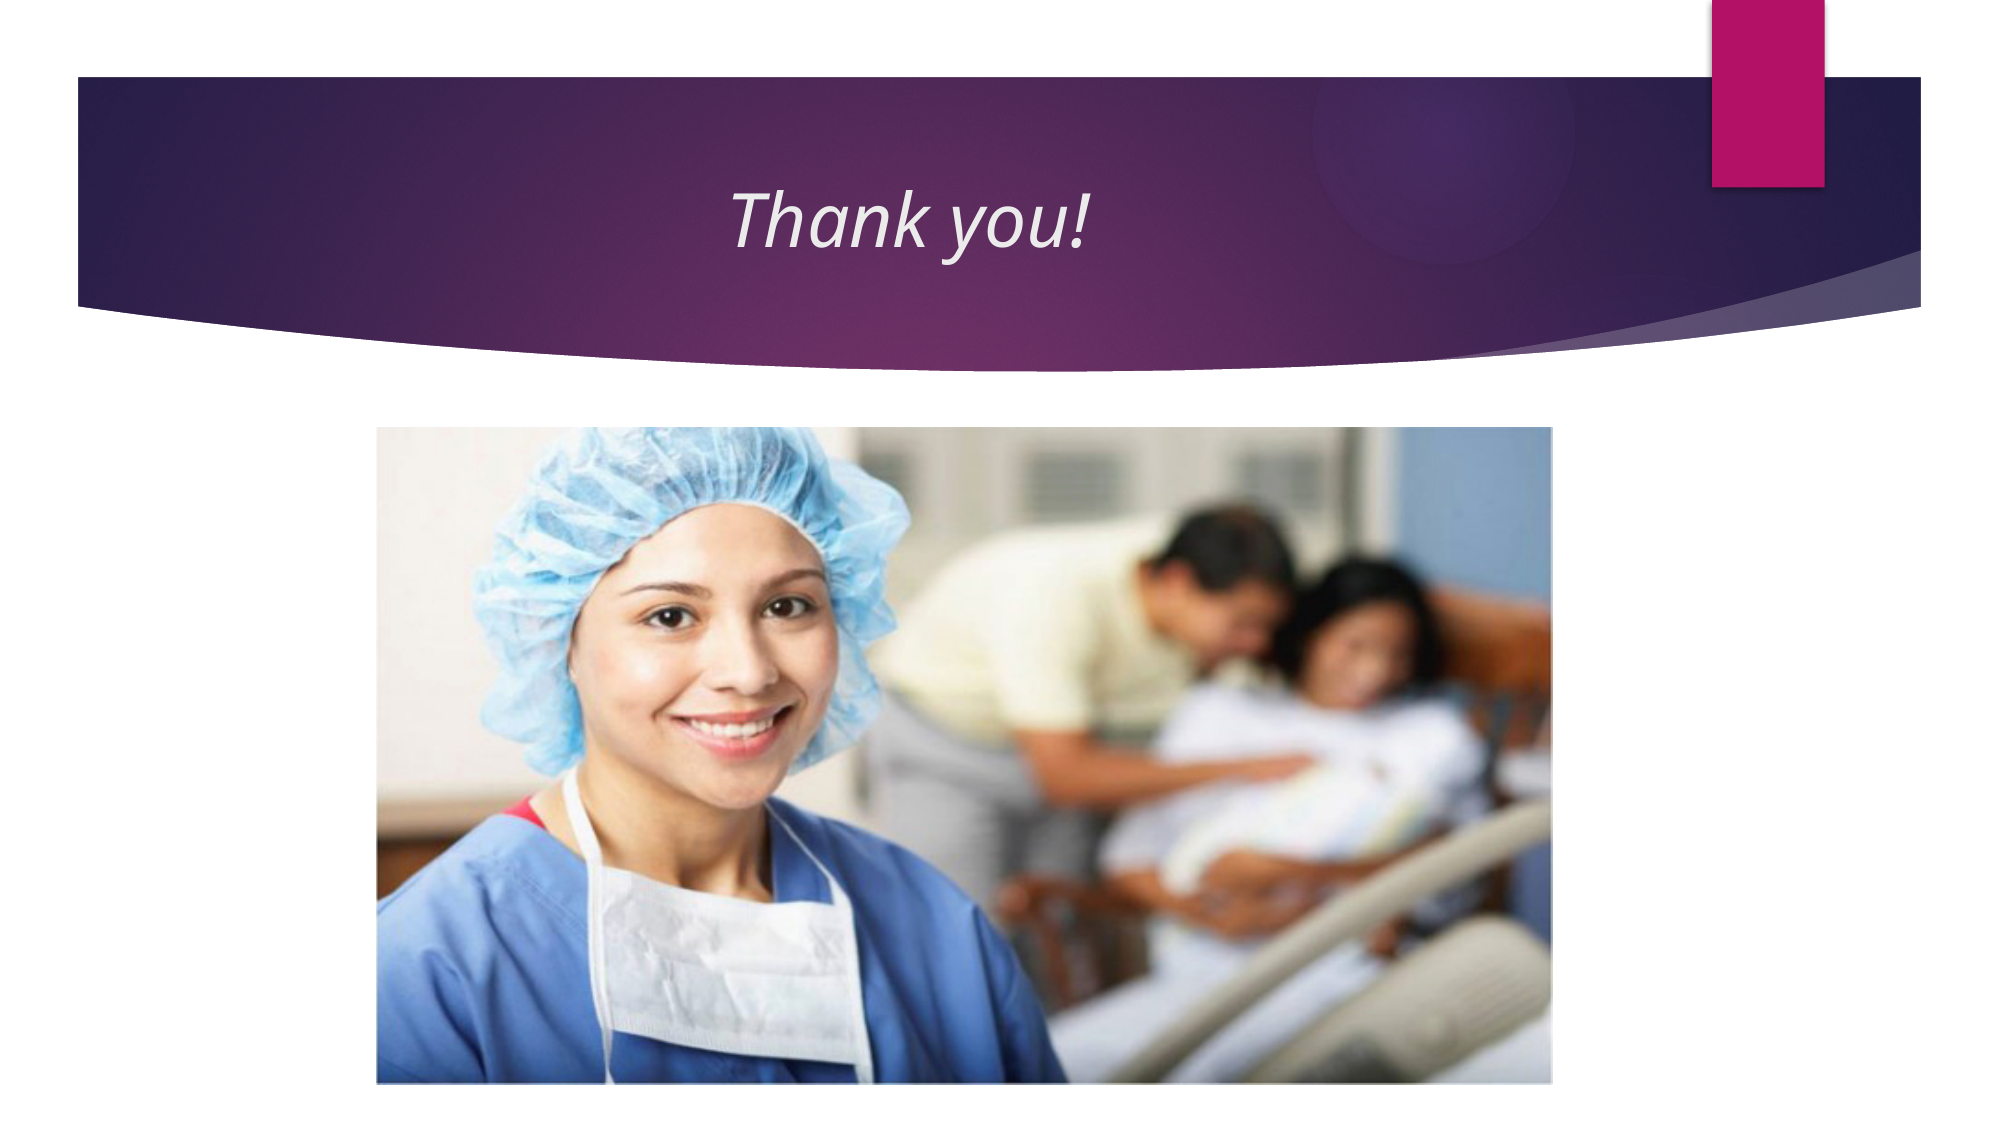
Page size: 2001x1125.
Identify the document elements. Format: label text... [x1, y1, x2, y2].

title Thank you! [189, 159, 1627, 276]
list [376, 426, 1553, 1086]
